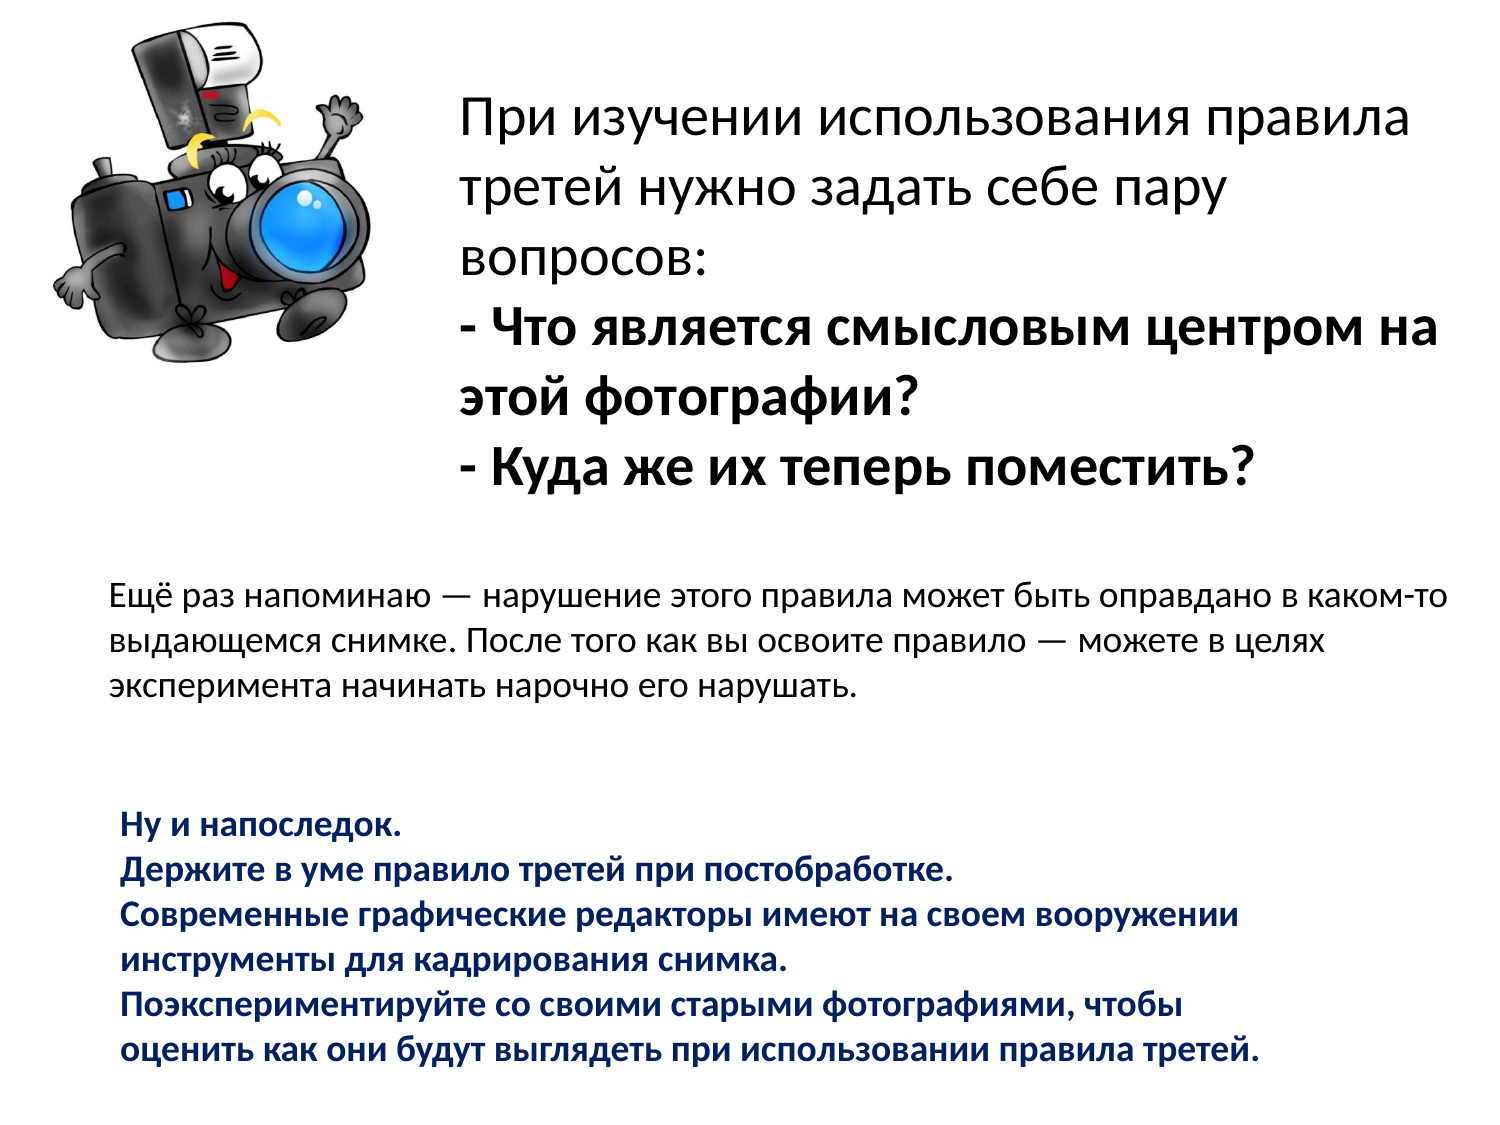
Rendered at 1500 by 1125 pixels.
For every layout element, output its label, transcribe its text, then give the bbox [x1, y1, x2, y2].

text_box При изучении использования правила третей нужно задать себе пару вопросов: - Что является смысловым центром на этой фотографии? - Куда же их теперь поместить? [445, 0, 1500, 550]
picture [34, 0, 398, 386]
text_box Ну и напоследок. Держите в уме правило третей при постобработке. Современные графические редакторы имеют на своем вооружении инструменты для кадрирования снимка. Поэкспериментируйте со своими старыми фотографиями, чтобы оценить как они будут выглядеть при использовании правила третей. [105, 791, 1289, 1122]
text_box Ещё раз напоминаю — нарушение этого правила может быть оправдано в каком-то выдающемся снимке. После того как вы освоите правило — можете в целях эксперимента начинать нарочно его нарушать. [93, 562, 1465, 758]
